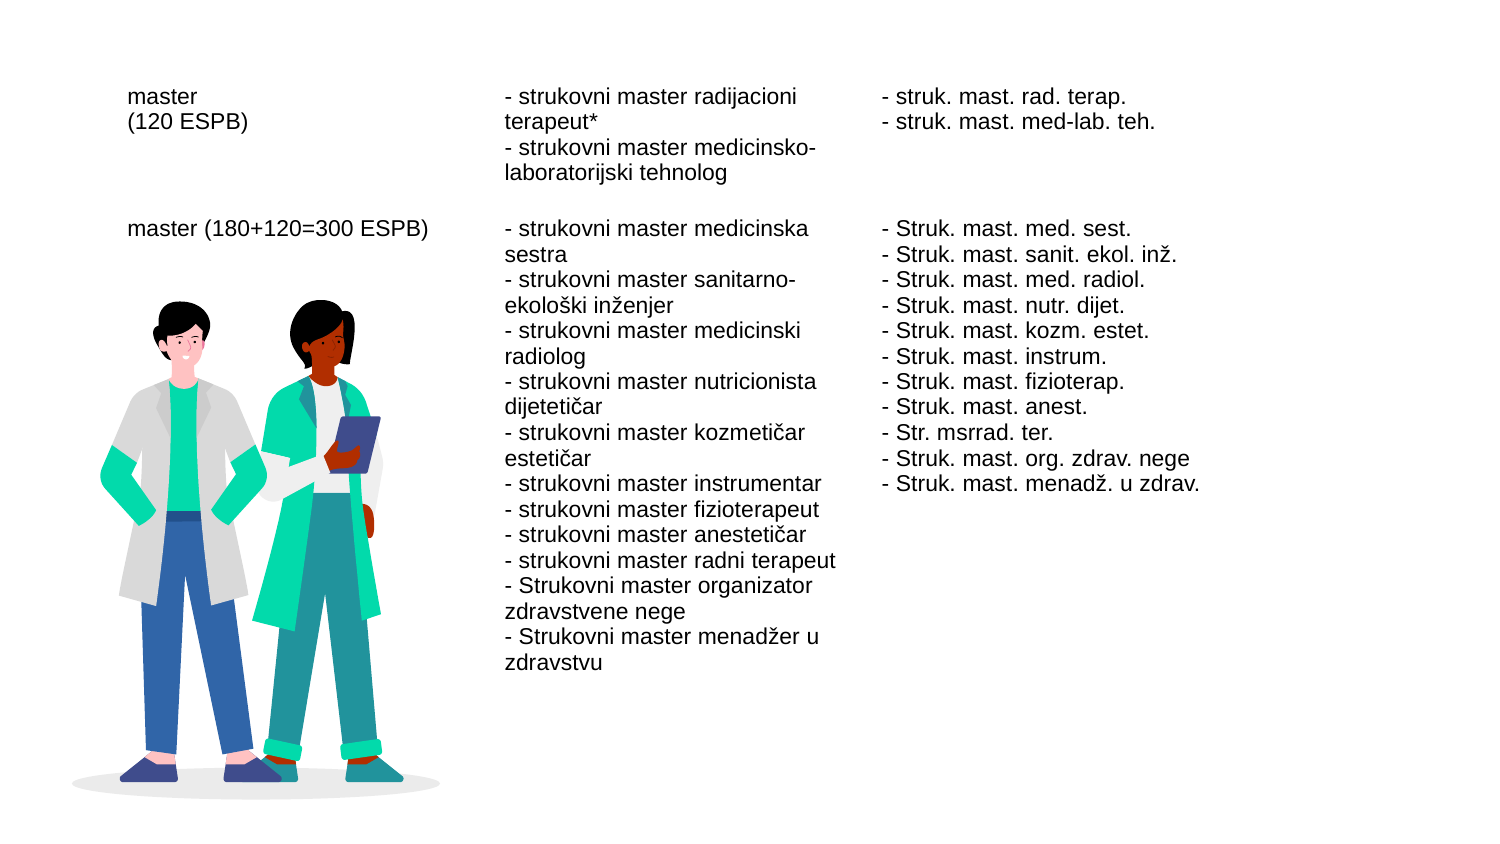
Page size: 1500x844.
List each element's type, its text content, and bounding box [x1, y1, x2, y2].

table_cell - strukovni master medicinska sestra - strukovni master sanitarno-ekološki inženjer - strukovni master medicinski radiolog - strukovni master nutricionista dijetetičar - strukovni master kozmetičar estetičar - strukovni master instrumentar - strukovni master fizioterapeut - strukovni master anestetičar - strukovni master radni terapeut - Strukovni master organizator zdravstvene nege - Strukovni master menadžer u zdravstvu [502, 213, 879, 790]
table_cell master (180+120=300 ESPB) [125, 213, 502, 790]
table_header - struk. mast. rad. terap. - struk. mast. med-lab. teh. [879, 81, 1257, 213]
table_cell - Struk. mast. med. sest. - Struk. mast. sanit. ekol. inž. - Struk. mast. med. radiol. - Struk. mast. nutr. dijet. - Struk. mast. kozm. estet. - Struk. mast. instrum. - Struk. mast. fizioterap. - Struk. mast. anest. - Str. msrrad. ter. - Struk. mast. org. zdrav. nege - Struk. mast. menadž. u zdrav. [879, 213, 1257, 790]
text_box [71, 299, 441, 800]
table_header master (120 ESPB) [125, 81, 502, 213]
table_header - strukovni master radijacioni terapeut* - strukovni master medicinsko- laboratorijski tehnolog [502, 81, 879, 213]
